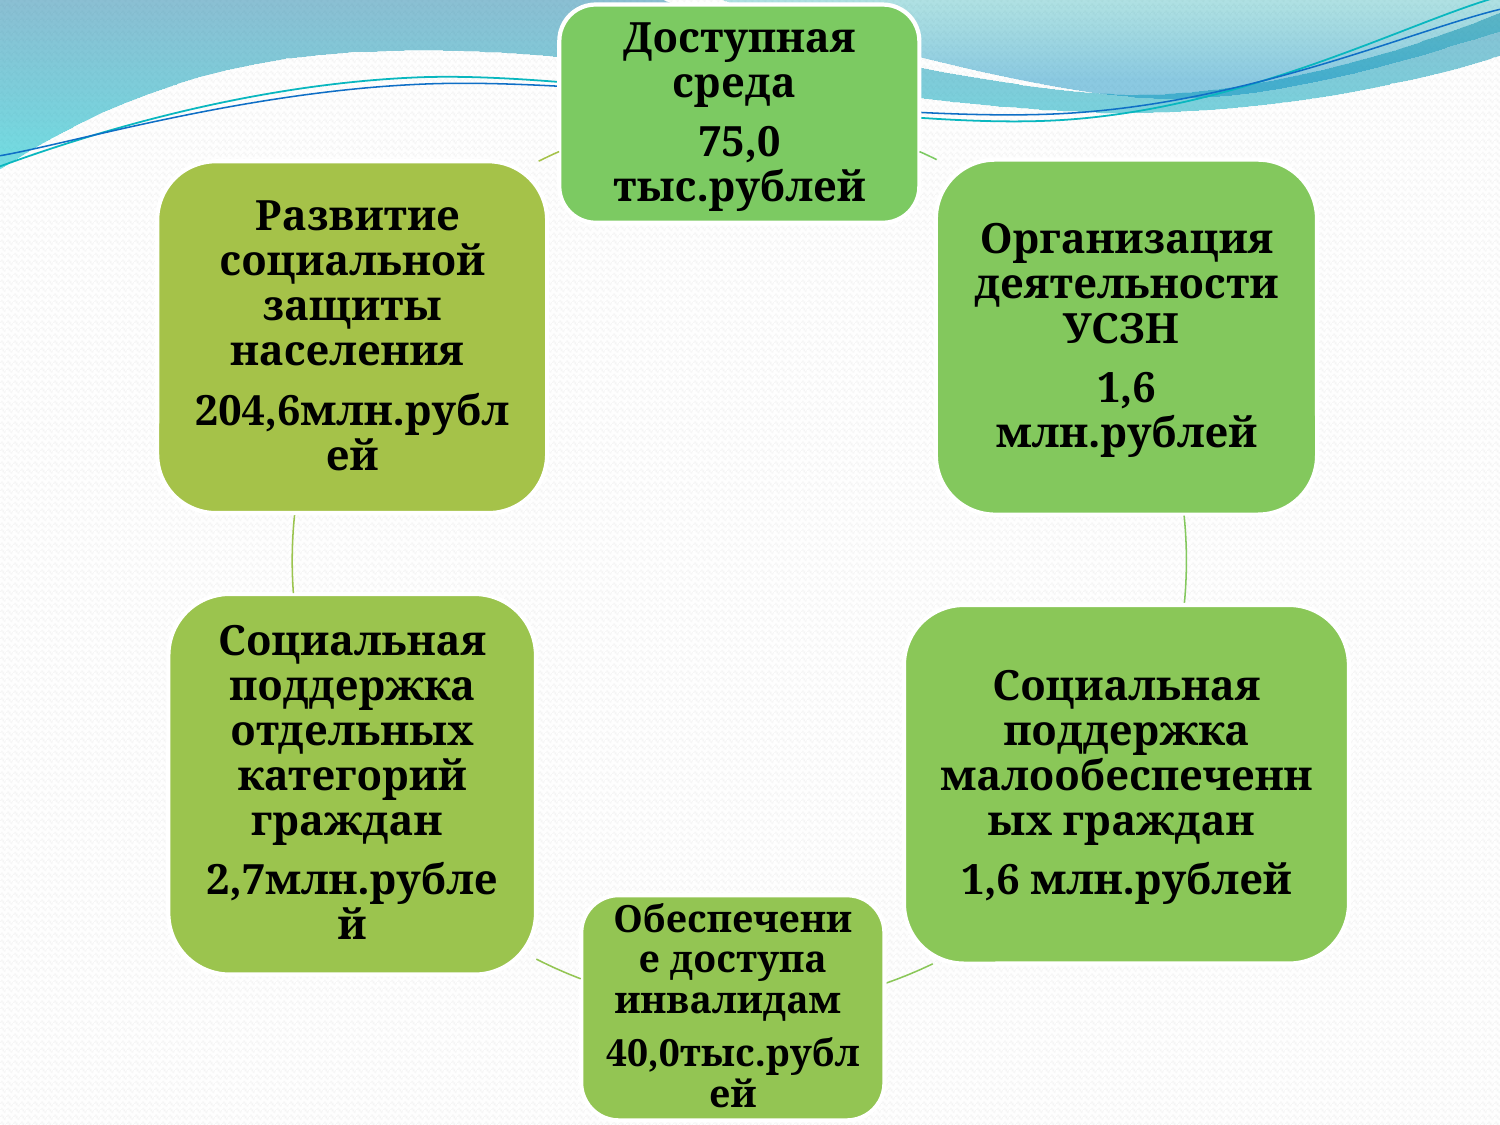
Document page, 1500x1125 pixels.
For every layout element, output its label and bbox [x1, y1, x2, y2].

list [32, 19, 1474, 1105]
